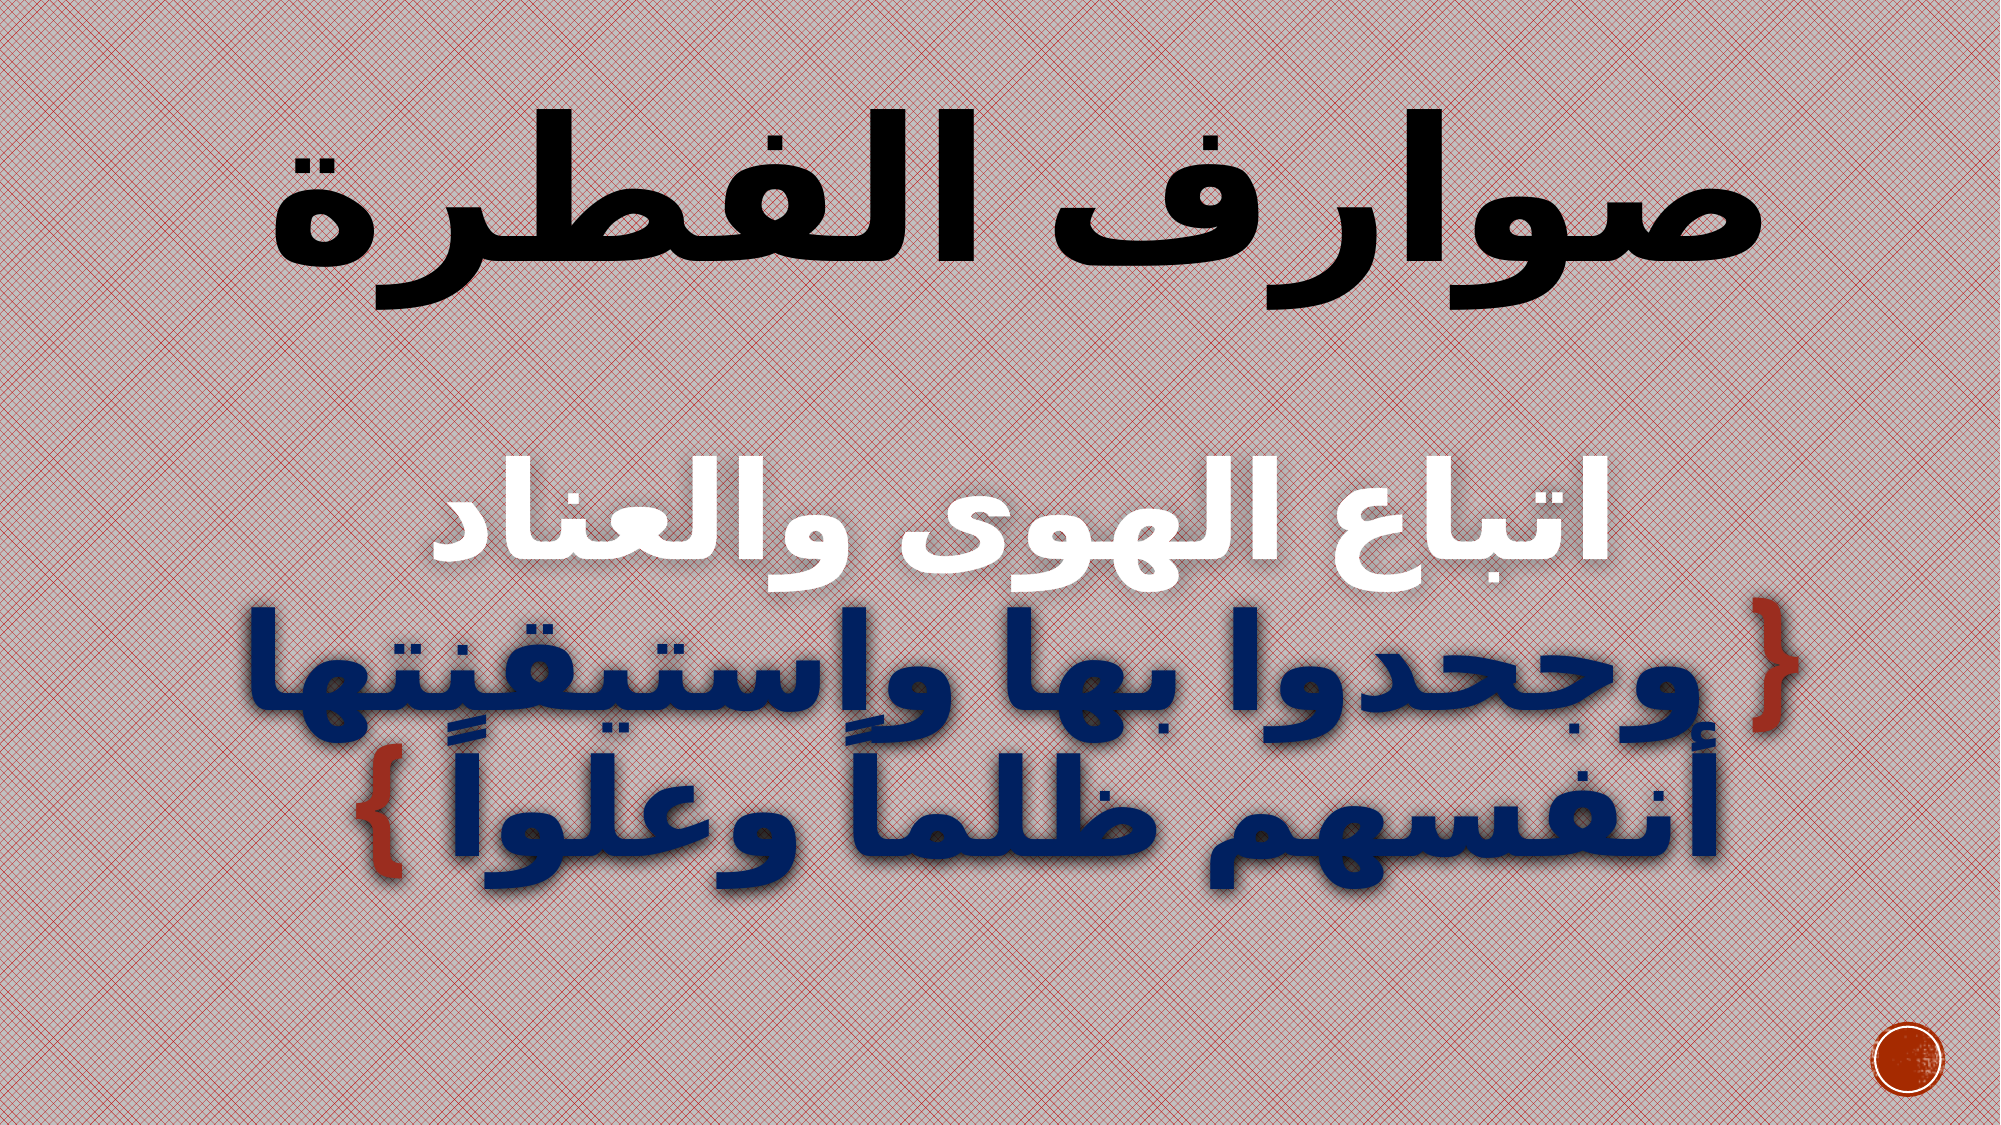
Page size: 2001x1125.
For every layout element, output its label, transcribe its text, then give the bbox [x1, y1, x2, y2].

list اتباع الهوى والعناد { وجحدوا بها واستيقنتها أنفسهم ظلماً وعلواً } [199, 376, 1846, 1053]
title صوارف الفطرة [232, 44, 1813, 349]
